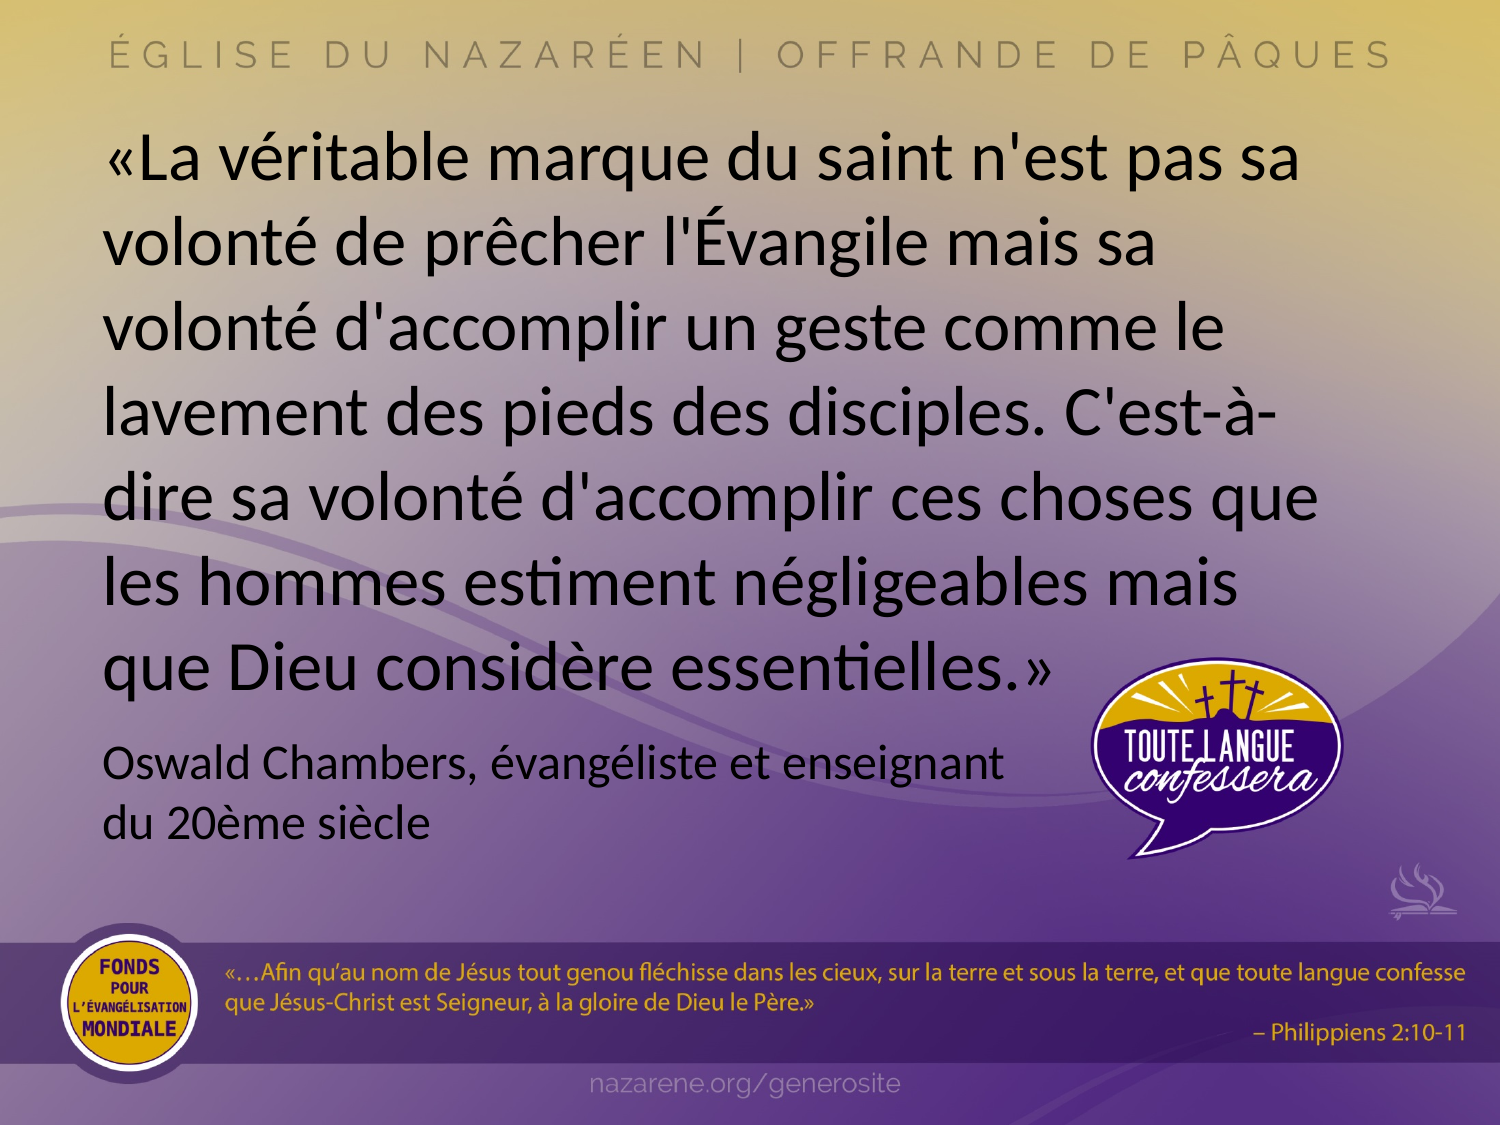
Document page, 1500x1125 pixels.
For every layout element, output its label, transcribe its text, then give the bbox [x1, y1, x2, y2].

text_box «La véritable marque du saint n'est pas sa volonté de prêcher l'Évangile mais sa volonté d'accomplir un geste comme le lavement des pieds des disciples. C'est-à-dire sa volonté d'accomplir ces choses que les hommes estiment négligeables mais que Dieu considère essentielles.» Oswald Chambers, évangéliste et enseignant du 20ème siècle [87, 102, 1382, 857]
picture [0, 0, 1500, 1125]
